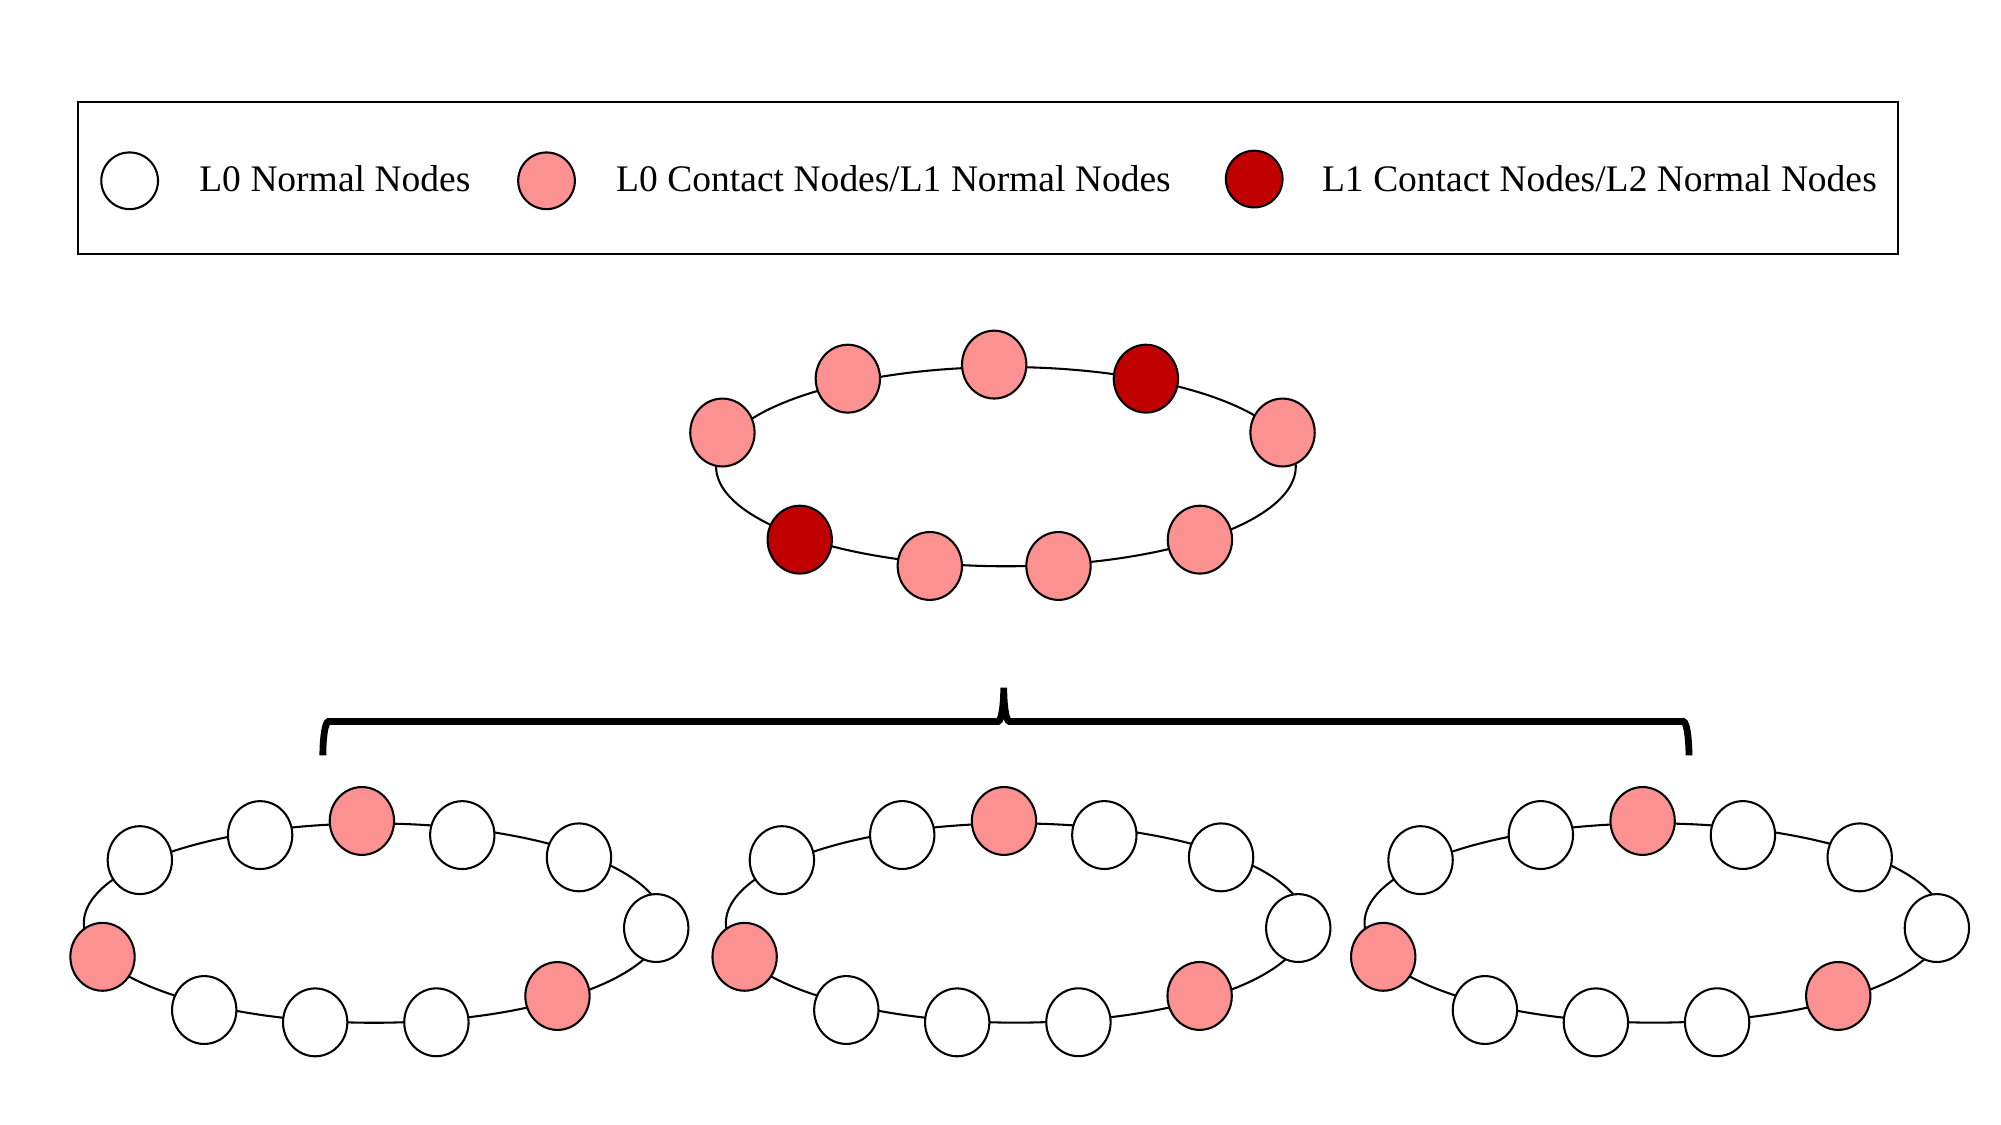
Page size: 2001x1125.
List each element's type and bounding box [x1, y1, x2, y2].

text_box [1045, 987, 1112, 1058]
text_box [924, 987, 991, 1058]
text_box [689, 397, 756, 468]
text_box [322, 687, 1690, 756]
text_box [1187, 822, 1255, 893]
text_box [1166, 504, 1234, 575]
text_box [1805, 960, 1872, 1031]
text_box [869, 800, 936, 871]
text_box [814, 343, 882, 414]
text_box [78, 102, 1953, 254]
text_box [1249, 397, 1316, 468]
text_box [1350, 921, 1417, 992]
text_box [70, 786, 689, 1057]
text_box [1683, 987, 1751, 1058]
text_box [1387, 825, 1454, 896]
text_box [724, 822, 1294, 1024]
text_box [1507, 800, 1575, 871]
text_box [766, 504, 833, 575]
text_box [1709, 800, 1777, 871]
text_box [748, 825, 816, 896]
text_box [1363, 822, 1933, 1024]
text_box [715, 366, 1297, 568]
text_box [813, 975, 880, 1046]
text_box [1025, 530, 1092, 601]
text_box [711, 921, 778, 992]
text_box [1451, 975, 1519, 1046]
text_box [970, 785, 1038, 856]
text_box [1166, 960, 1233, 1031]
text_box [1609, 785, 1676, 856]
text_box [1071, 800, 1138, 871]
text_box [1562, 987, 1630, 1058]
text_box [1112, 343, 1180, 414]
text_box [1265, 893, 1332, 964]
text_box [960, 329, 1028, 400]
text_box [896, 530, 964, 601]
text_box [1903, 893, 1971, 964]
text_box [1826, 822, 1893, 893]
